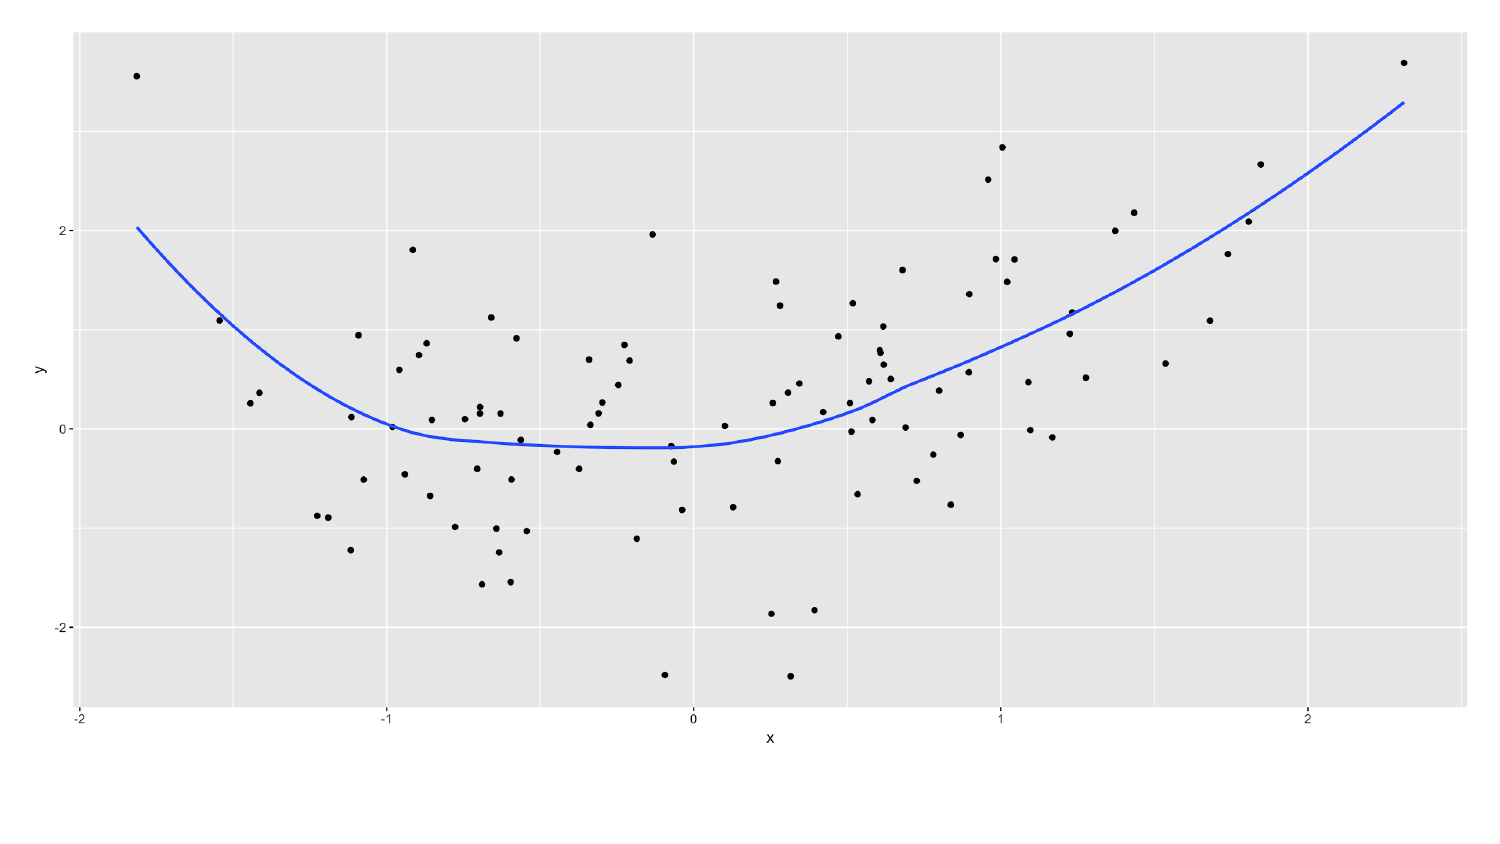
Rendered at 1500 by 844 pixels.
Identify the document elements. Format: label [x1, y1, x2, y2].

picture [24, 24, 1476, 751]
